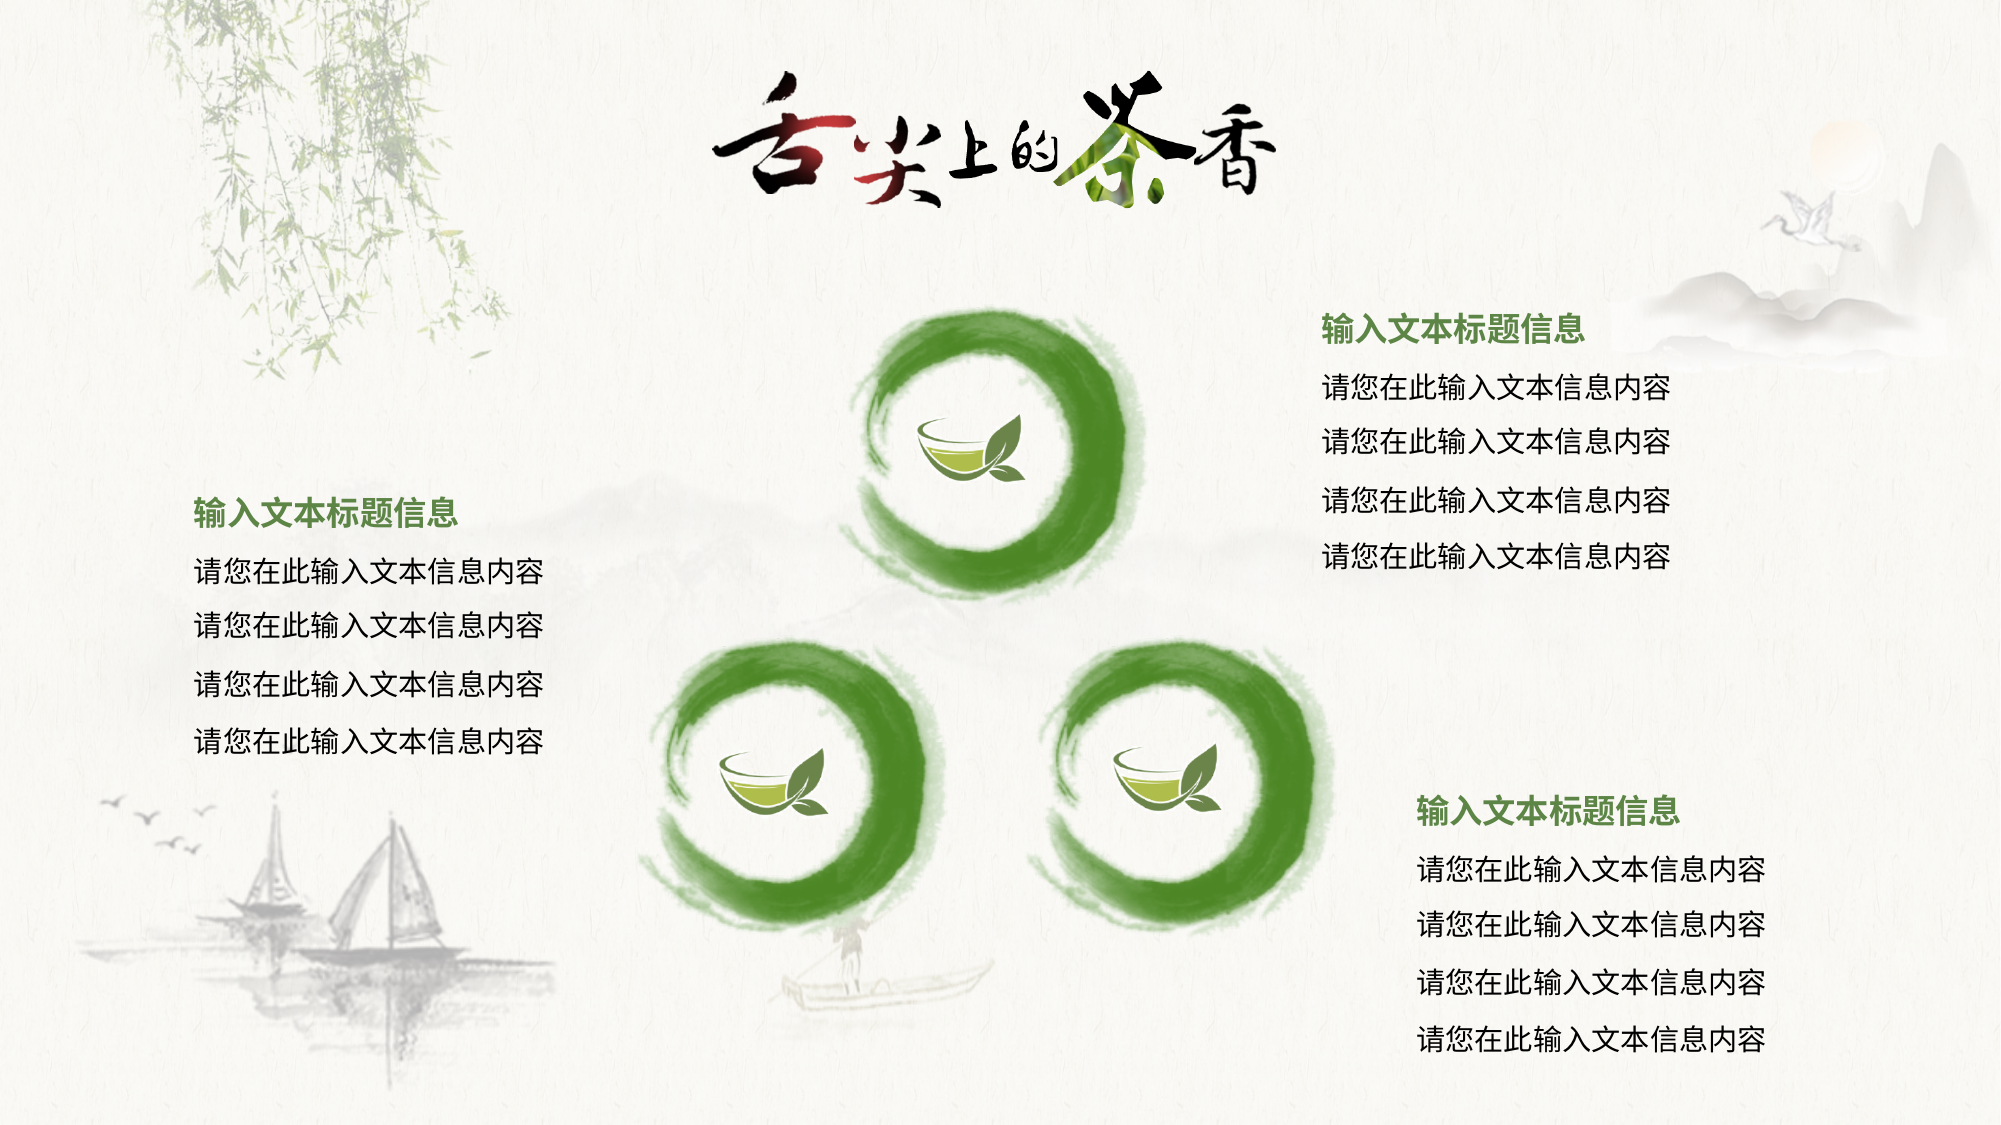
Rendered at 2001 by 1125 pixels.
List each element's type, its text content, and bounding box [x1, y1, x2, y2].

text_box 请您在此输入文本信息内容 [1401, 898, 1841, 949]
text_box 请您在此输入文本信息内容 [1306, 474, 1746, 525]
text_box 请您在此输入文本信息内容 [1306, 531, 1746, 581]
text_box 请您在此输入文本信息内容 [1306, 361, 1746, 412]
picture [697, 11, 1303, 223]
text_box 输入文本标题信息 [179, 484, 495, 540]
text_box 请您在此输入文本信息内容 [1306, 415, 1746, 466]
text_box 输入文本标题信息 [1401, 783, 1717, 838]
text_box 请您在此输入文本信息内容 [179, 545, 619, 596]
picture [1011, 631, 1355, 951]
text_box 请您在此输入文本信息内容 [179, 600, 619, 650]
text_box 请您在此输入文本信息内容 [179, 658, 619, 709]
text_box 输入文本标题信息 [1306, 300, 1622, 356]
picture [822, 300, 1166, 620]
text_box 请您在此输入文本信息内容 [179, 715, 619, 766]
picture [621, 631, 966, 951]
text_box 请您在此输入文本信息内容 [1401, 1013, 1841, 1064]
text_box 请您在此输入文本信息内容 [1401, 957, 1841, 1008]
text_box 请您在此输入文本信息内容 [1401, 844, 1841, 895]
